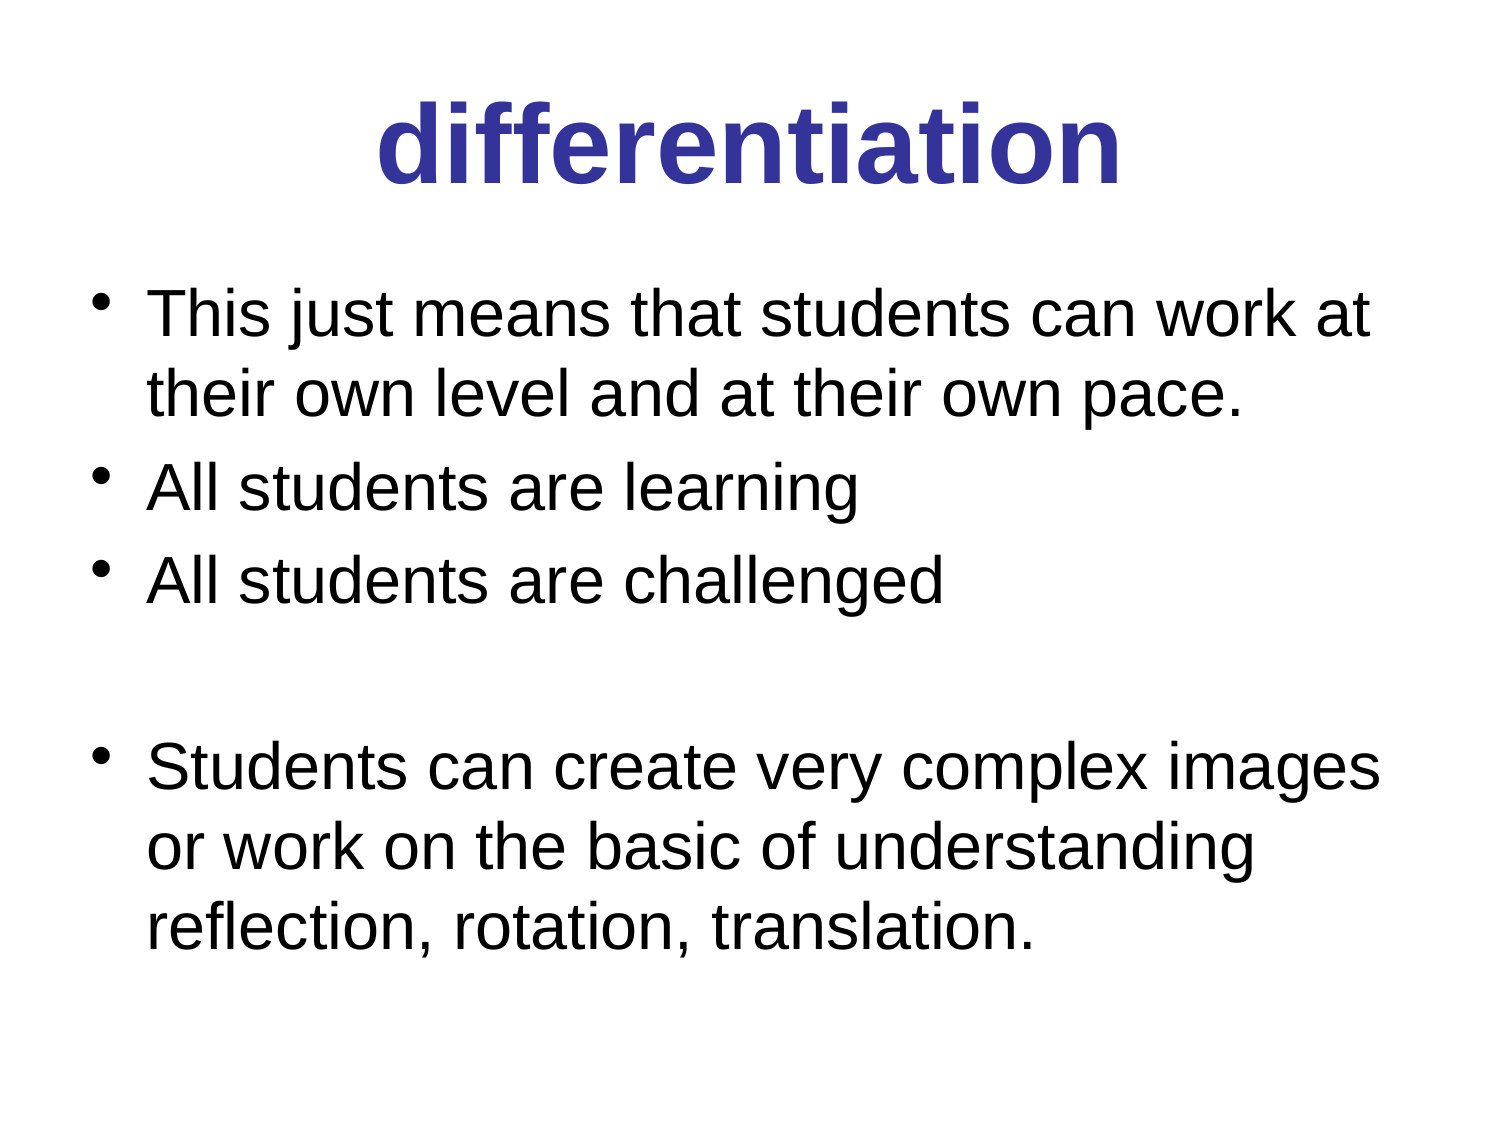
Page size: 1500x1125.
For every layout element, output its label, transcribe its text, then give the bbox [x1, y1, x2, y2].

list This just means that students can work at their own level and at their own pace. All students are learning All students are challenged Students can create very complex images or work on the basic of understanding reflection, rotation, translation. [74, 262, 1426, 1006]
title differentiation [74, 44, 1426, 233]
